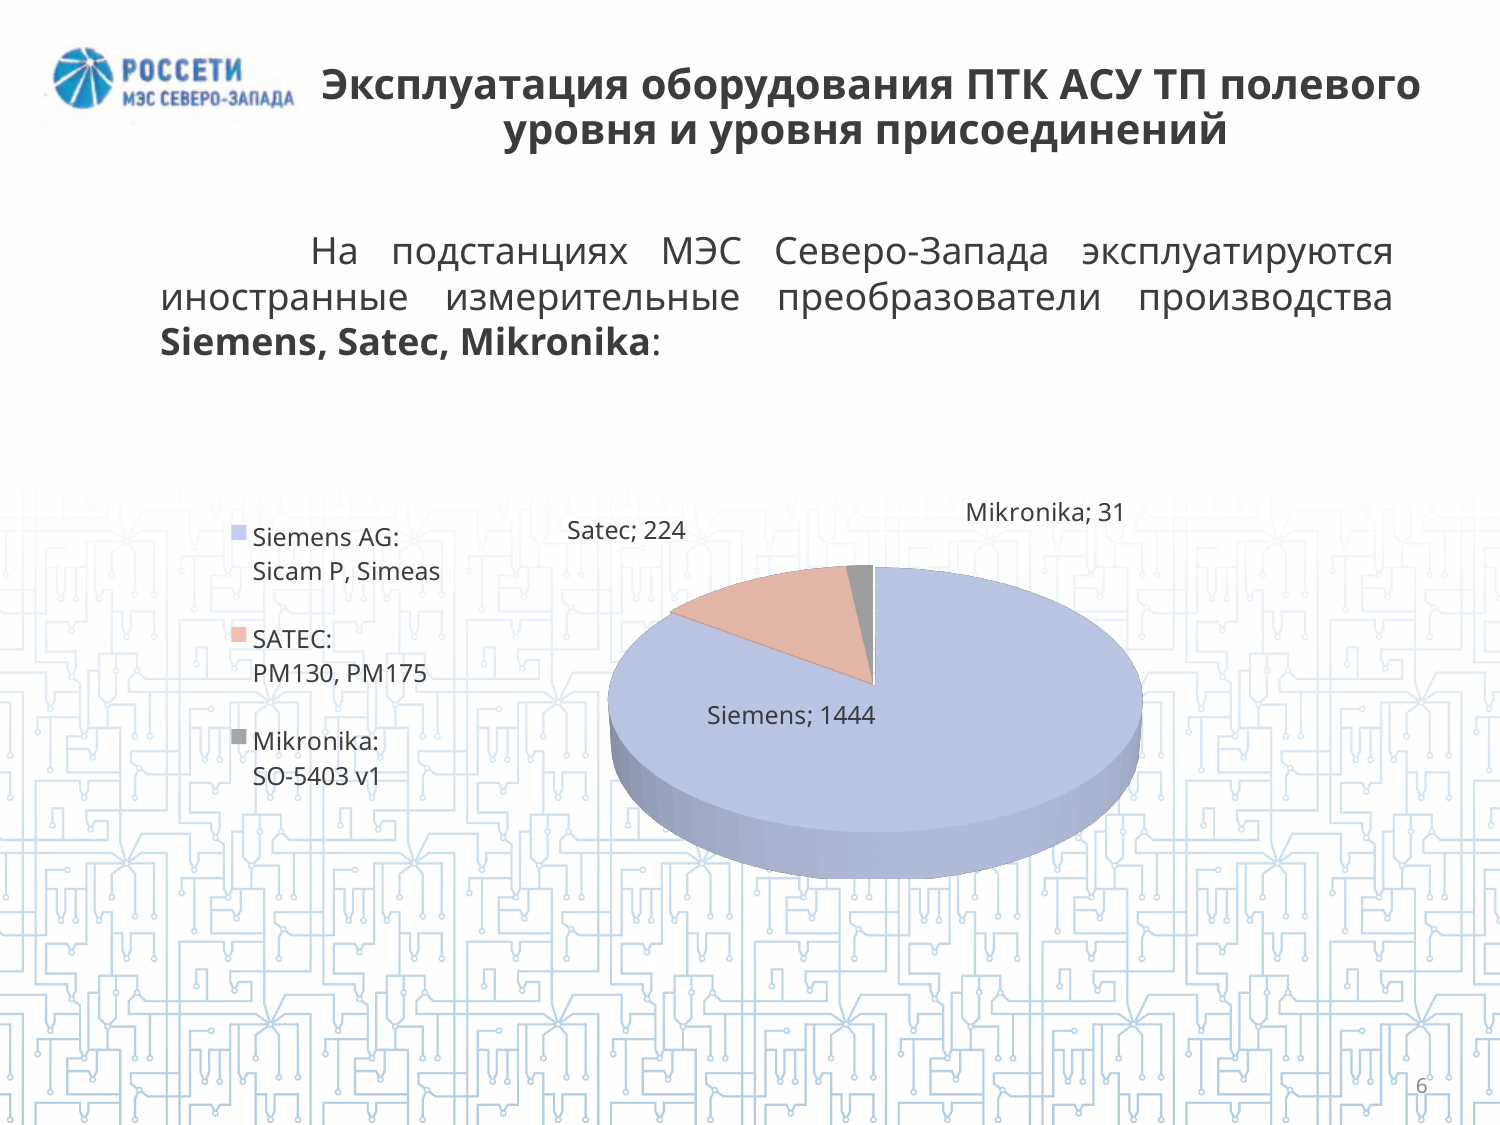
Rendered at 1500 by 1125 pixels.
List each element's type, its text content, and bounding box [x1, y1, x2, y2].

chart [212, 464, 1224, 1009]
title Эксплуатация оборудования ПТК АСУ ТП полевого уровня и уровня присоединений [312, 63, 1430, 171]
picture [0, 0, 1500, 1125]
list На подстанциях МЭС Северо-Запада эксплуатируются иностранные измерительные преобразователи производства Siemens, Satec, Mikronika: [160, 223, 1395, 383]
